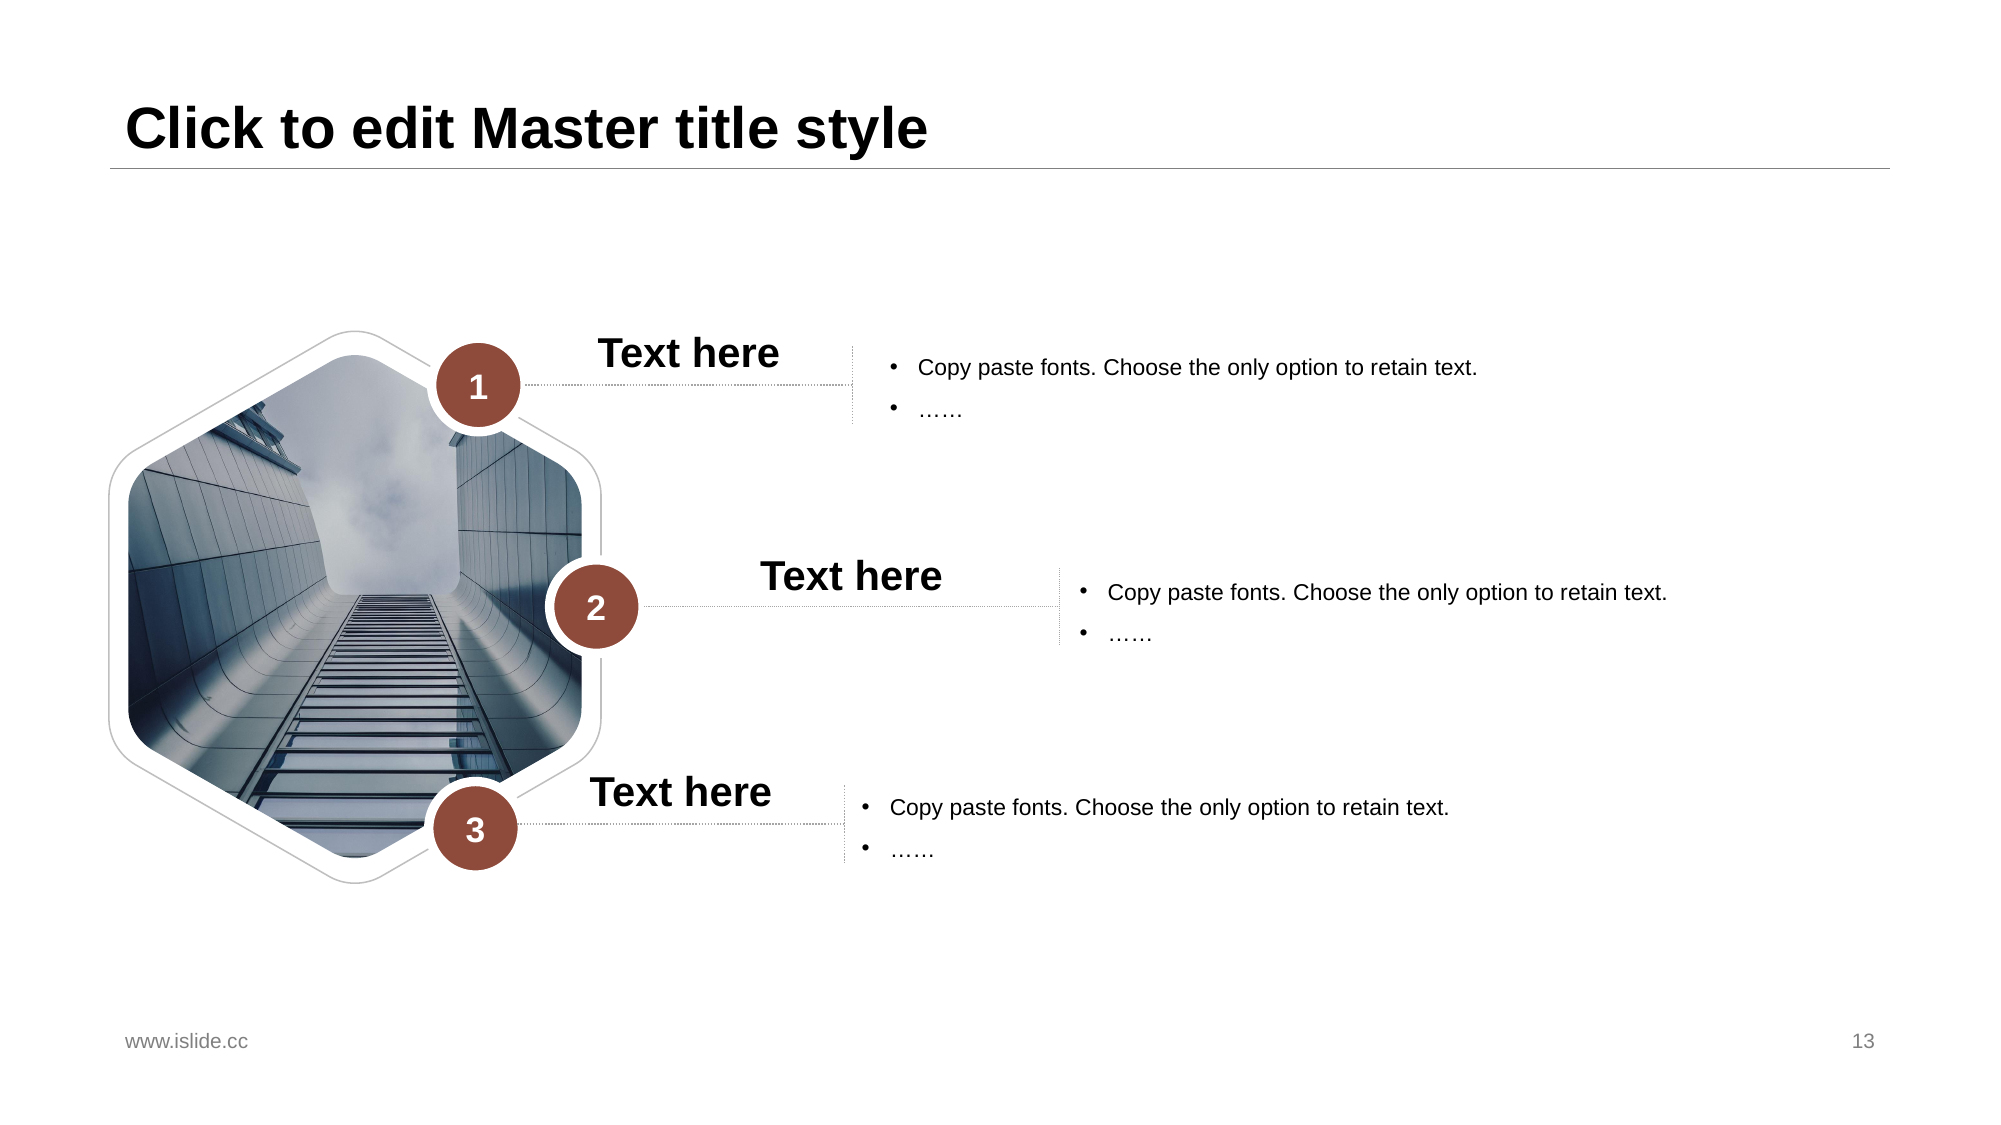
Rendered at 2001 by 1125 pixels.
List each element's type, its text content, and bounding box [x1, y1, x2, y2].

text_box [108, 310, 1892, 884]
slide_number 13 [1412, 1023, 1890, 1058]
footer www.islide.cc [109, 1023, 790, 1058]
title Click to edit Master title style [109, 0, 1890, 169]
